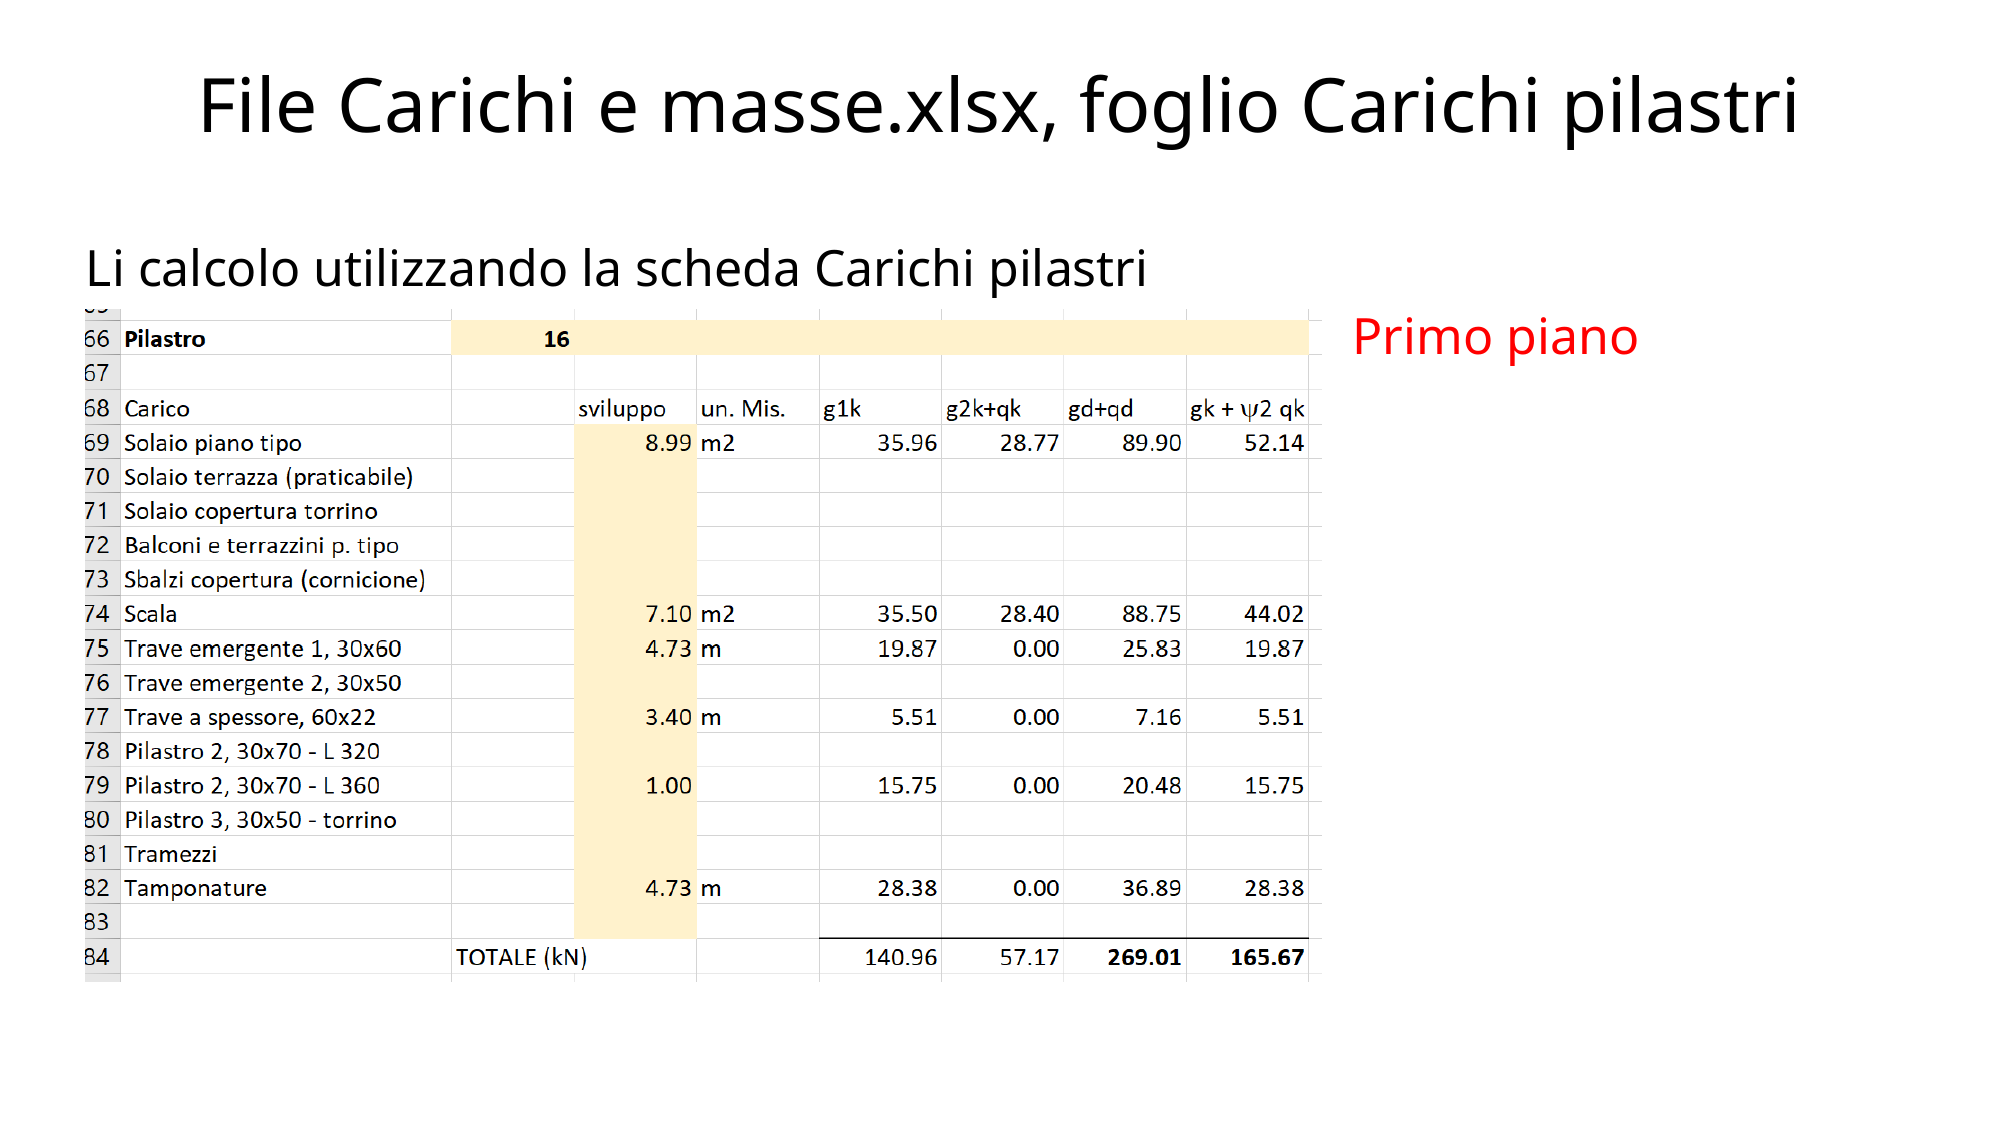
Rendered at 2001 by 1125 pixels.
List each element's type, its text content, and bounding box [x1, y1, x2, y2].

picture [85, 309, 1322, 982]
title File Carichi e masse.xlsx, foglio Carichi pilastri [137, 0, 1863, 218]
text_box Primo piano [1338, 310, 1788, 384]
list Li calcolo utilizzando la scheda Carichi pilastri [70, 236, 1902, 310]
